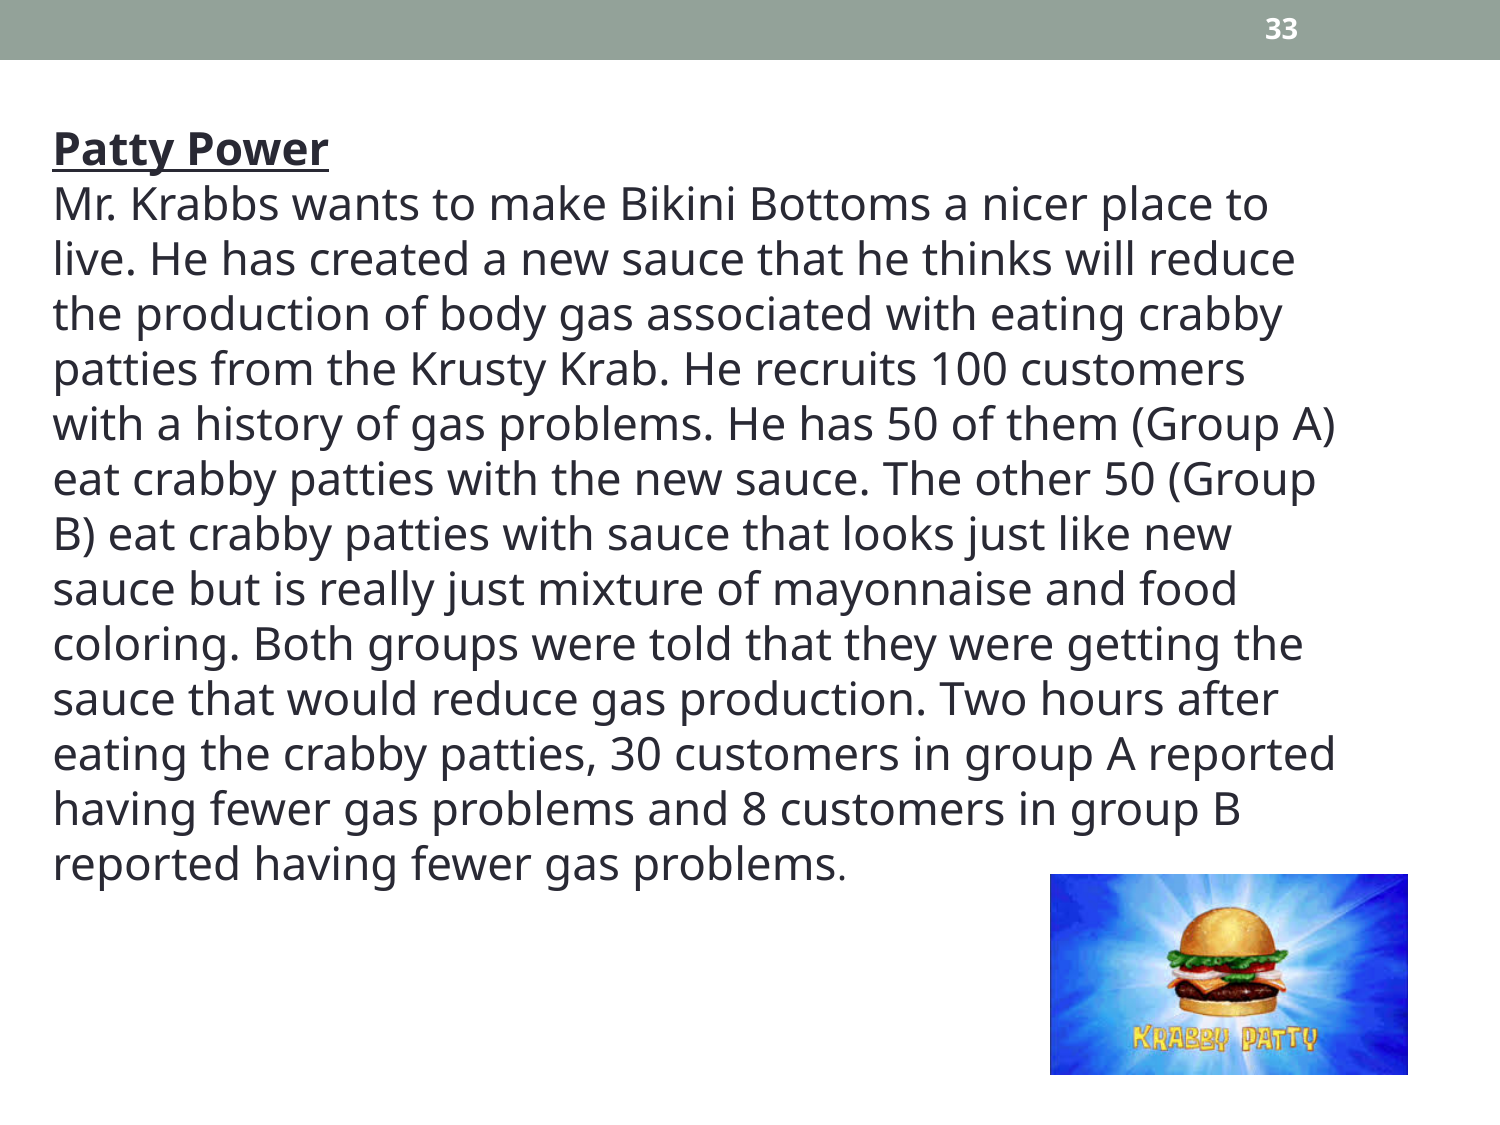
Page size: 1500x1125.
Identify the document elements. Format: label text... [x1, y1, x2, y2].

picture [1049, 874, 1408, 1076]
text_box Patty Power Mr. Krabbs wants to make Bikini Bottoms a nicer place to live. He has created a new sauce that he thinks will reduce the production of body gas associated with eating crabby patties from the Krusty Krab. He recruits 100 customers with a history of gas problems. He has 50 of them (Group A) eat crabby patties with the new sauce. The other 50 (Group B) eat crabby patties with sauce that looks just like new sauce but is really just mixture of mayonnaise and food coloring. Both groups were told that they were getting the sauce that would reduce gas production. Two hours after eating the crabby patties, 30 customers in group A reported having fewer gas problems and 8 customers in group B reported having fewer gas problems. [37, 112, 1363, 897]
slide_number 33 [1250, 3, 1425, 57]
